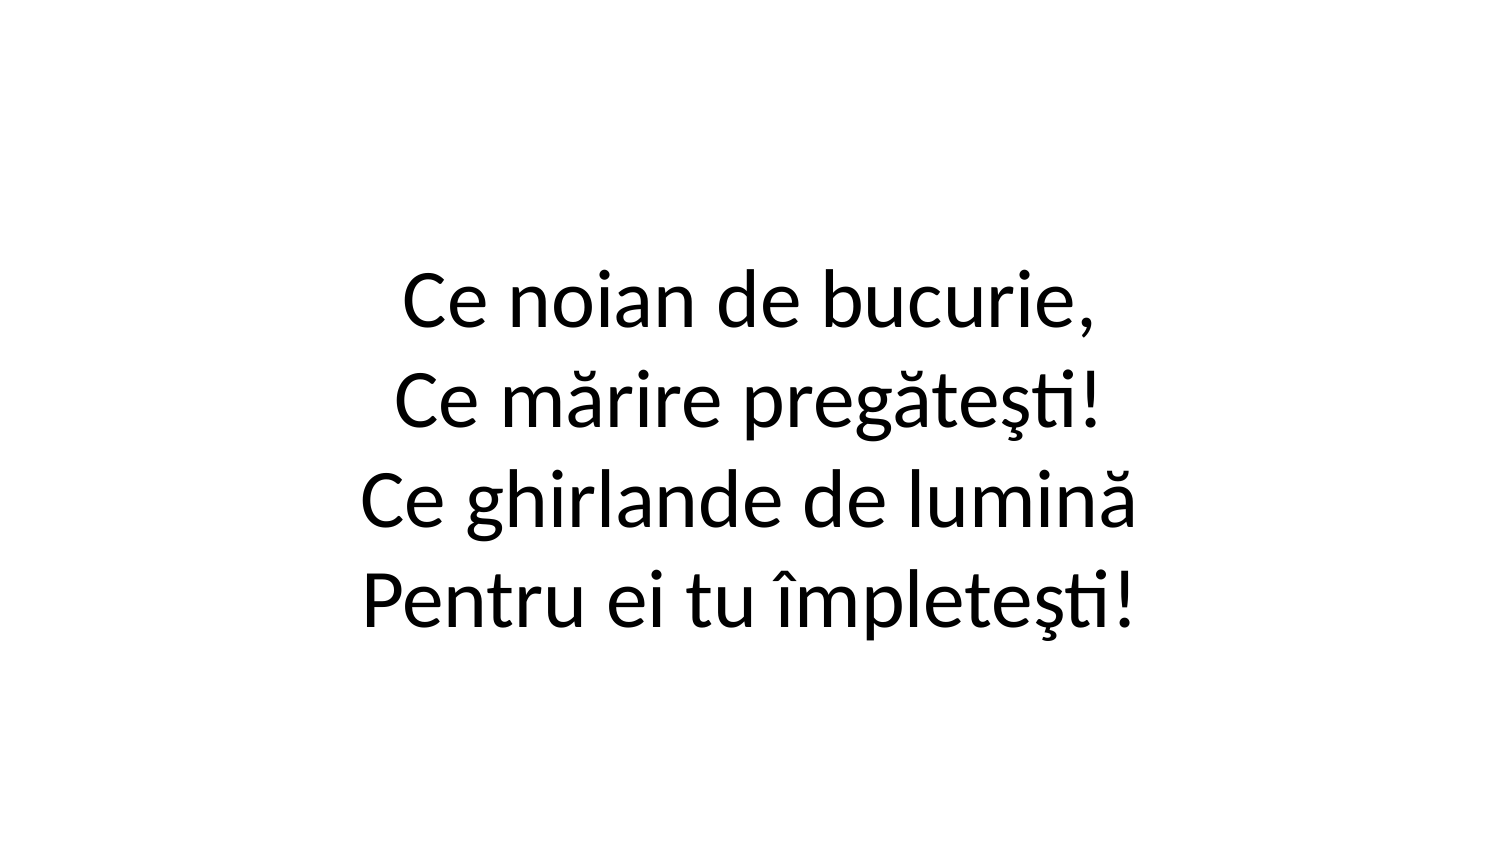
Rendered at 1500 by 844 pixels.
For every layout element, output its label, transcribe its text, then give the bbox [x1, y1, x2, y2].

text_box Ce noian de bucurie, Ce mărire pregăteşti! Ce ghirlande de lumină Pentru ei tu împleteşti! [345, 192, 1155, 652]
